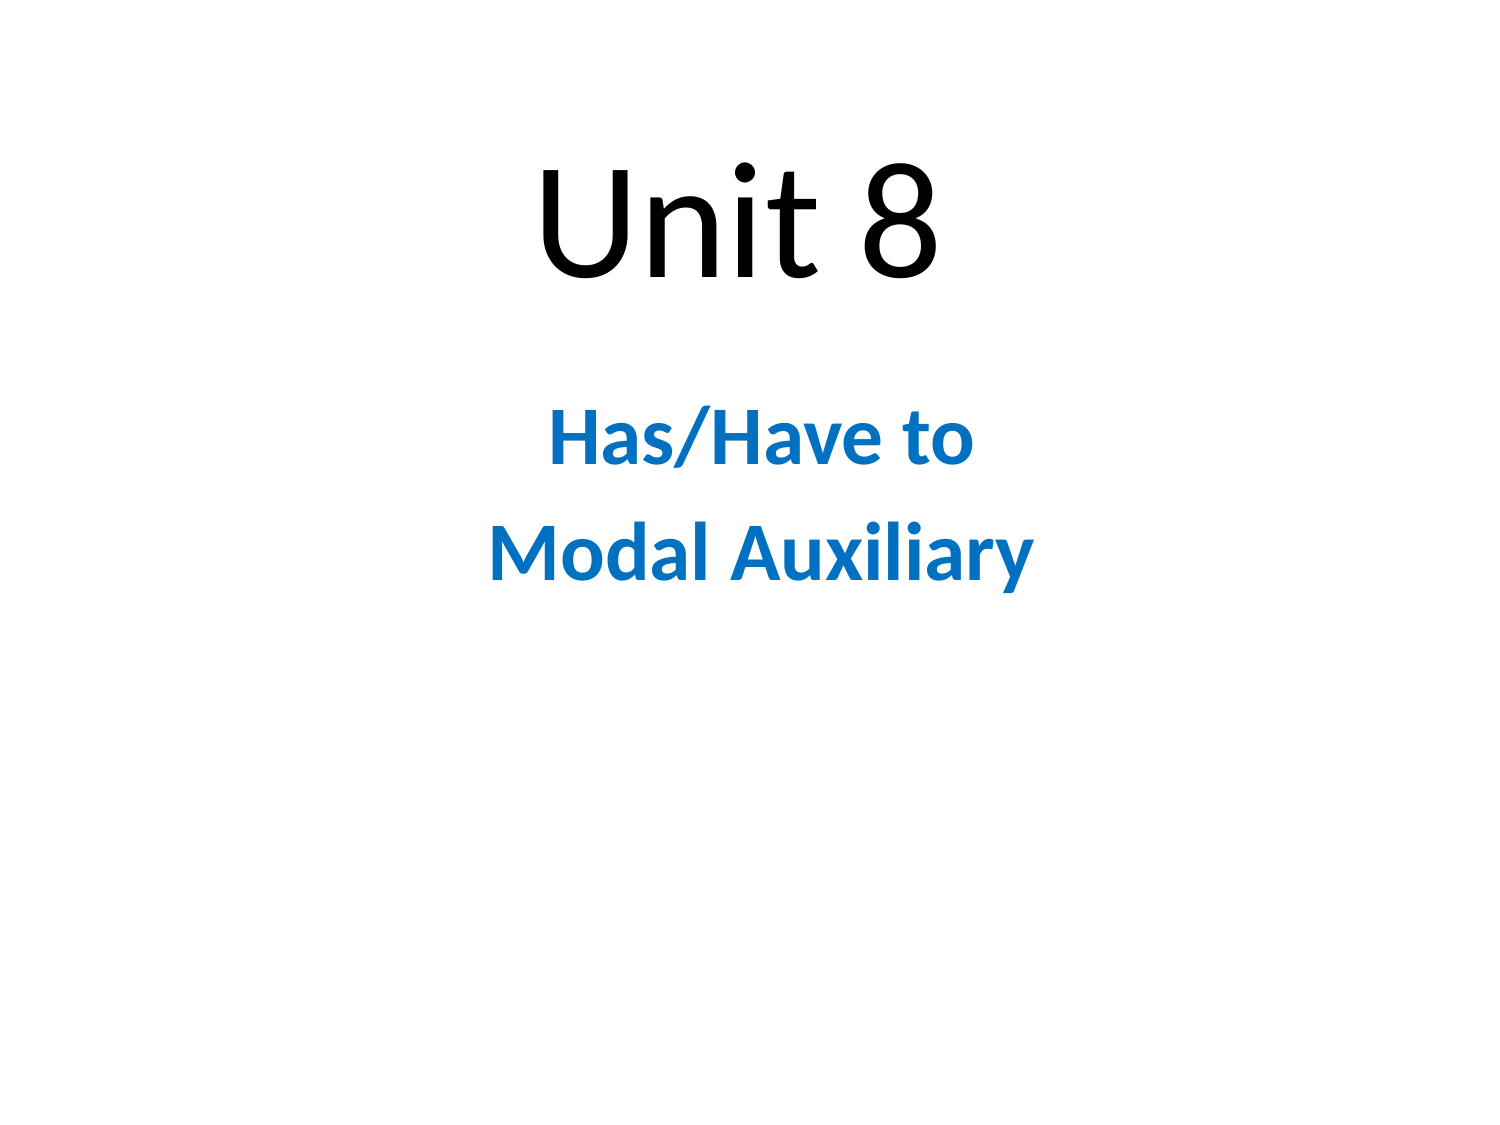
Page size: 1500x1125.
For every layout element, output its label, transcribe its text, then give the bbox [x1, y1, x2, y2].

subtitle Has/Have to Modal Auxiliary [100, 373, 1424, 764]
title Unit 8 [100, 0, 1376, 373]
